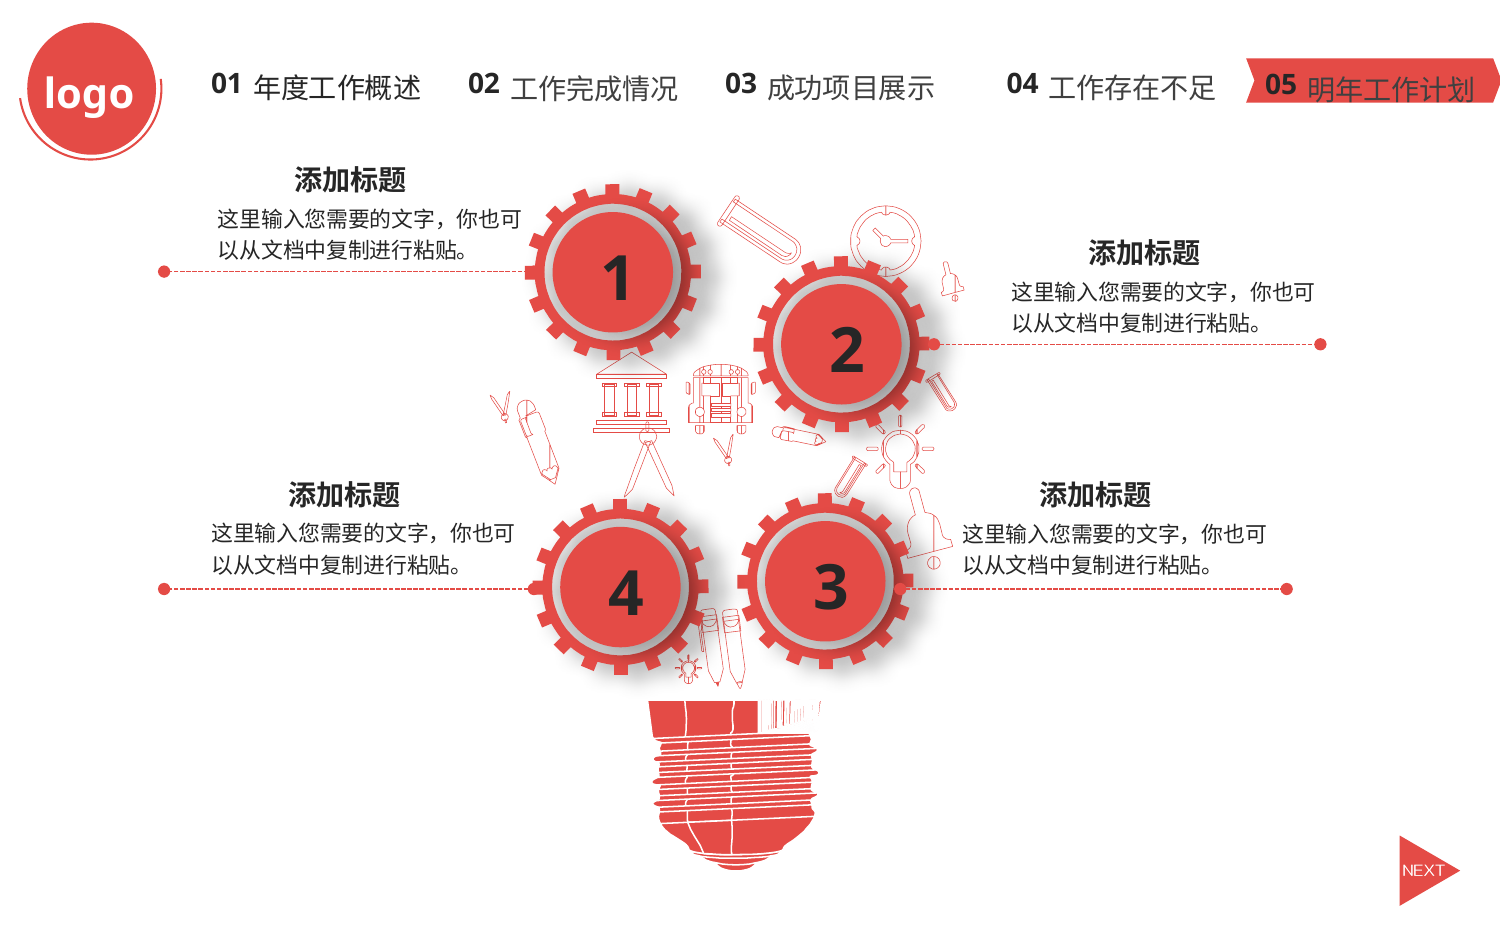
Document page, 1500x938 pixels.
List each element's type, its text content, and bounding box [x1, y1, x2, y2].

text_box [724, 608, 746, 689]
text_box [915, 463, 925, 474]
text_box 03 [710, 57, 774, 208]
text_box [202, 155, 549, 273]
text_box 04 [991, 57, 1056, 208]
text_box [593, 369, 670, 433]
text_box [647, 681, 822, 872]
text_box 工作存在不足 [1017, 46, 1248, 112]
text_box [532, 498, 709, 676]
text_box [688, 377, 748, 423]
text_box [517, 400, 560, 485]
text_box [789, 441, 821, 446]
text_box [8, 22, 170, 155]
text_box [947, 469, 1293, 587]
text_box 明年工作计划 [1276, 48, 1500, 114]
text_box [736, 425, 746, 434]
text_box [196, 469, 542, 587]
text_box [737, 493, 914, 670]
text_box 05 [1250, 59, 1314, 209]
text_box [1248, 56, 1276, 75]
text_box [713, 434, 734, 466]
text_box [1, 0, 180, 178]
text_box 工作完成情况 [479, 46, 709, 113]
text_box 01 [196, 58, 260, 208]
text_box [695, 425, 705, 434]
text_box [922, 447, 935, 451]
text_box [934, 372, 957, 412]
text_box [850, 205, 922, 254]
text_box 02 [453, 58, 517, 153]
text_box [693, 364, 748, 376]
text_box [881, 441, 919, 489]
text_box [910, 487, 942, 552]
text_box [524, 184, 702, 361]
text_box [834, 455, 868, 491]
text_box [708, 608, 724, 683]
text_box [1399, 835, 1461, 906]
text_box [717, 195, 801, 265]
text_box [875, 463, 886, 474]
text_box [941, 261, 965, 302]
text_box 年度工作概述 [222, 46, 452, 112]
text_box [489, 391, 511, 424]
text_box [753, 256, 930, 433]
text_box 成功项目展示 [736, 46, 966, 112]
text_box [866, 447, 879, 451]
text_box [996, 227, 1342, 345]
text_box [624, 434, 675, 497]
text_box [686, 382, 691, 395]
text_box [936, 556, 941, 568]
